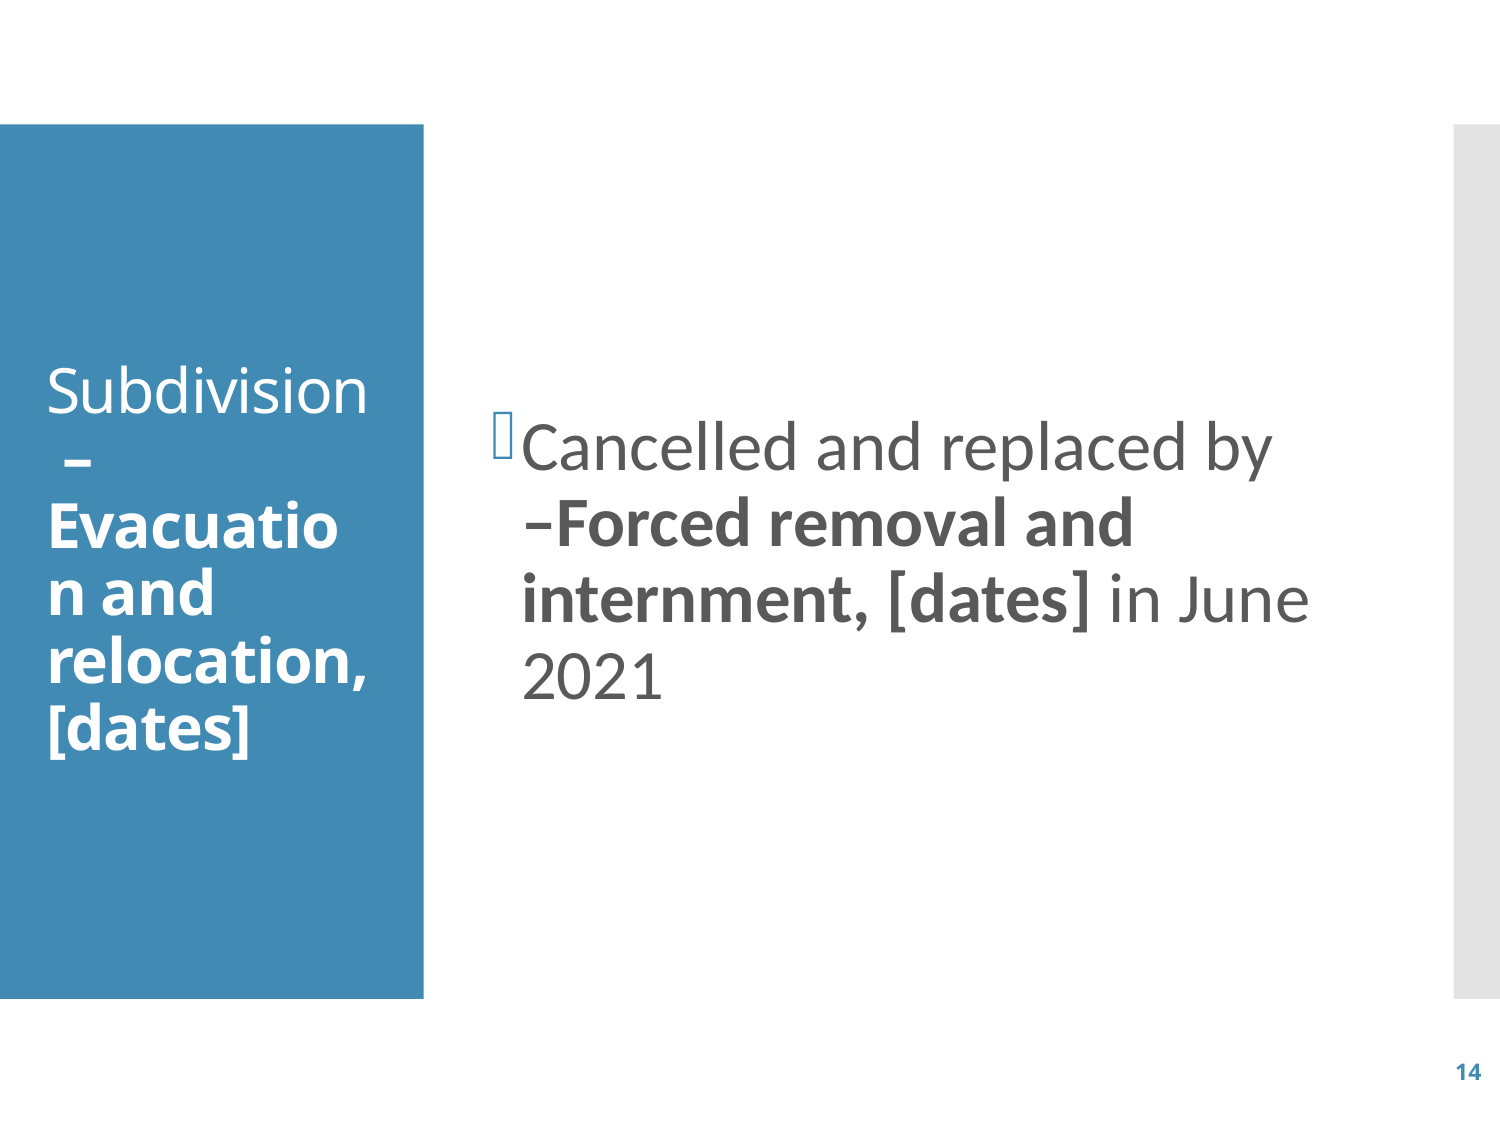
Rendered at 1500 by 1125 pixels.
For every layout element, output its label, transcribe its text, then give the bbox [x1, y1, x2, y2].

list Cancelled and replaced by –Forced removal and internment, [dates] in June 2021 [476, 141, 1376, 982]
title Subdivision –Evacuation and relocation, [dates] [31, 184, 394, 940]
slide_number 14 [1308, 1042, 1497, 1103]
